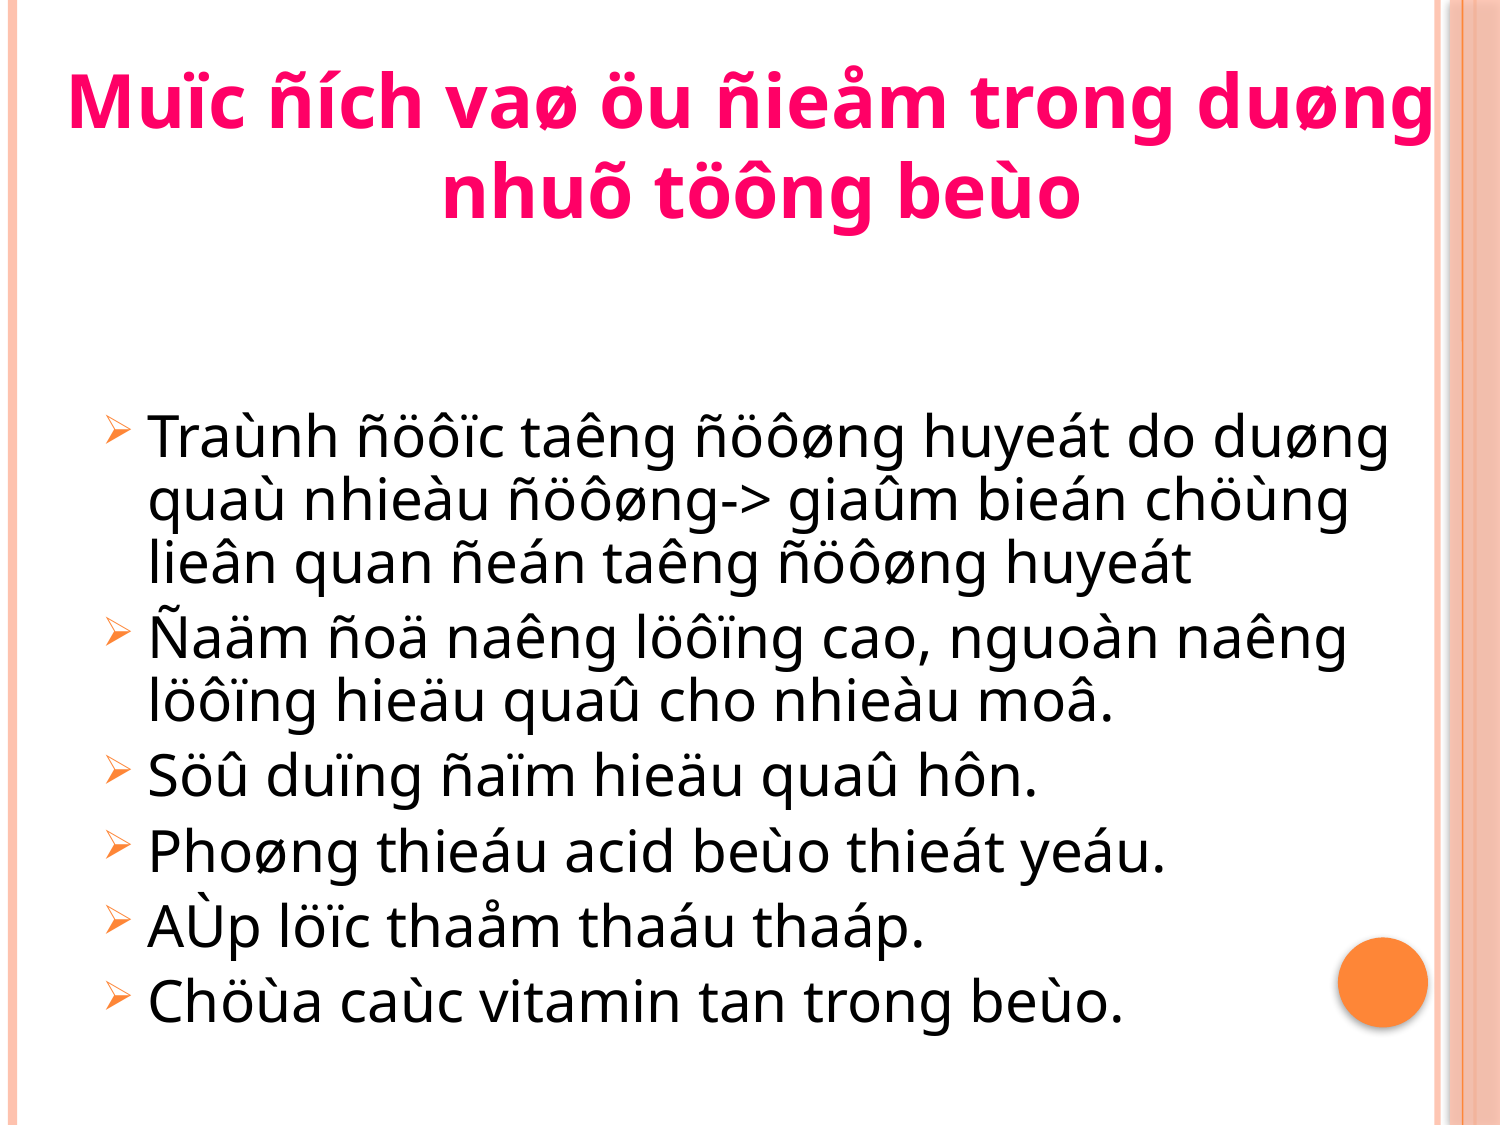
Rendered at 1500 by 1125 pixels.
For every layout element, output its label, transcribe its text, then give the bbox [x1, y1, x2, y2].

list Traùnh ñöôïc taêng ñöôøng huyeát do duøng quaù nhieàu ñöôøng-> giaûm bieán chöùng lieân quan ñeán taêng ñöôøng huyeát Ñaäm ñoä naêng löôïng cao, nguoàn naêng löôïng hieäu quaû cho nhieàu moâ. Söû duïng ñaïm hieäu quaû hôn. Phoøng thieáu acid beùo thieát yeáu. AÙp löïc thaåm thaáu thaáp. Chöùa caùc vitamin tan trong beùo. [87, 399, 1425, 1063]
text_box Muïc ñích vaø öu ñieåm trong duøng nhuõ töông beùo [99, 37, 1423, 250]
